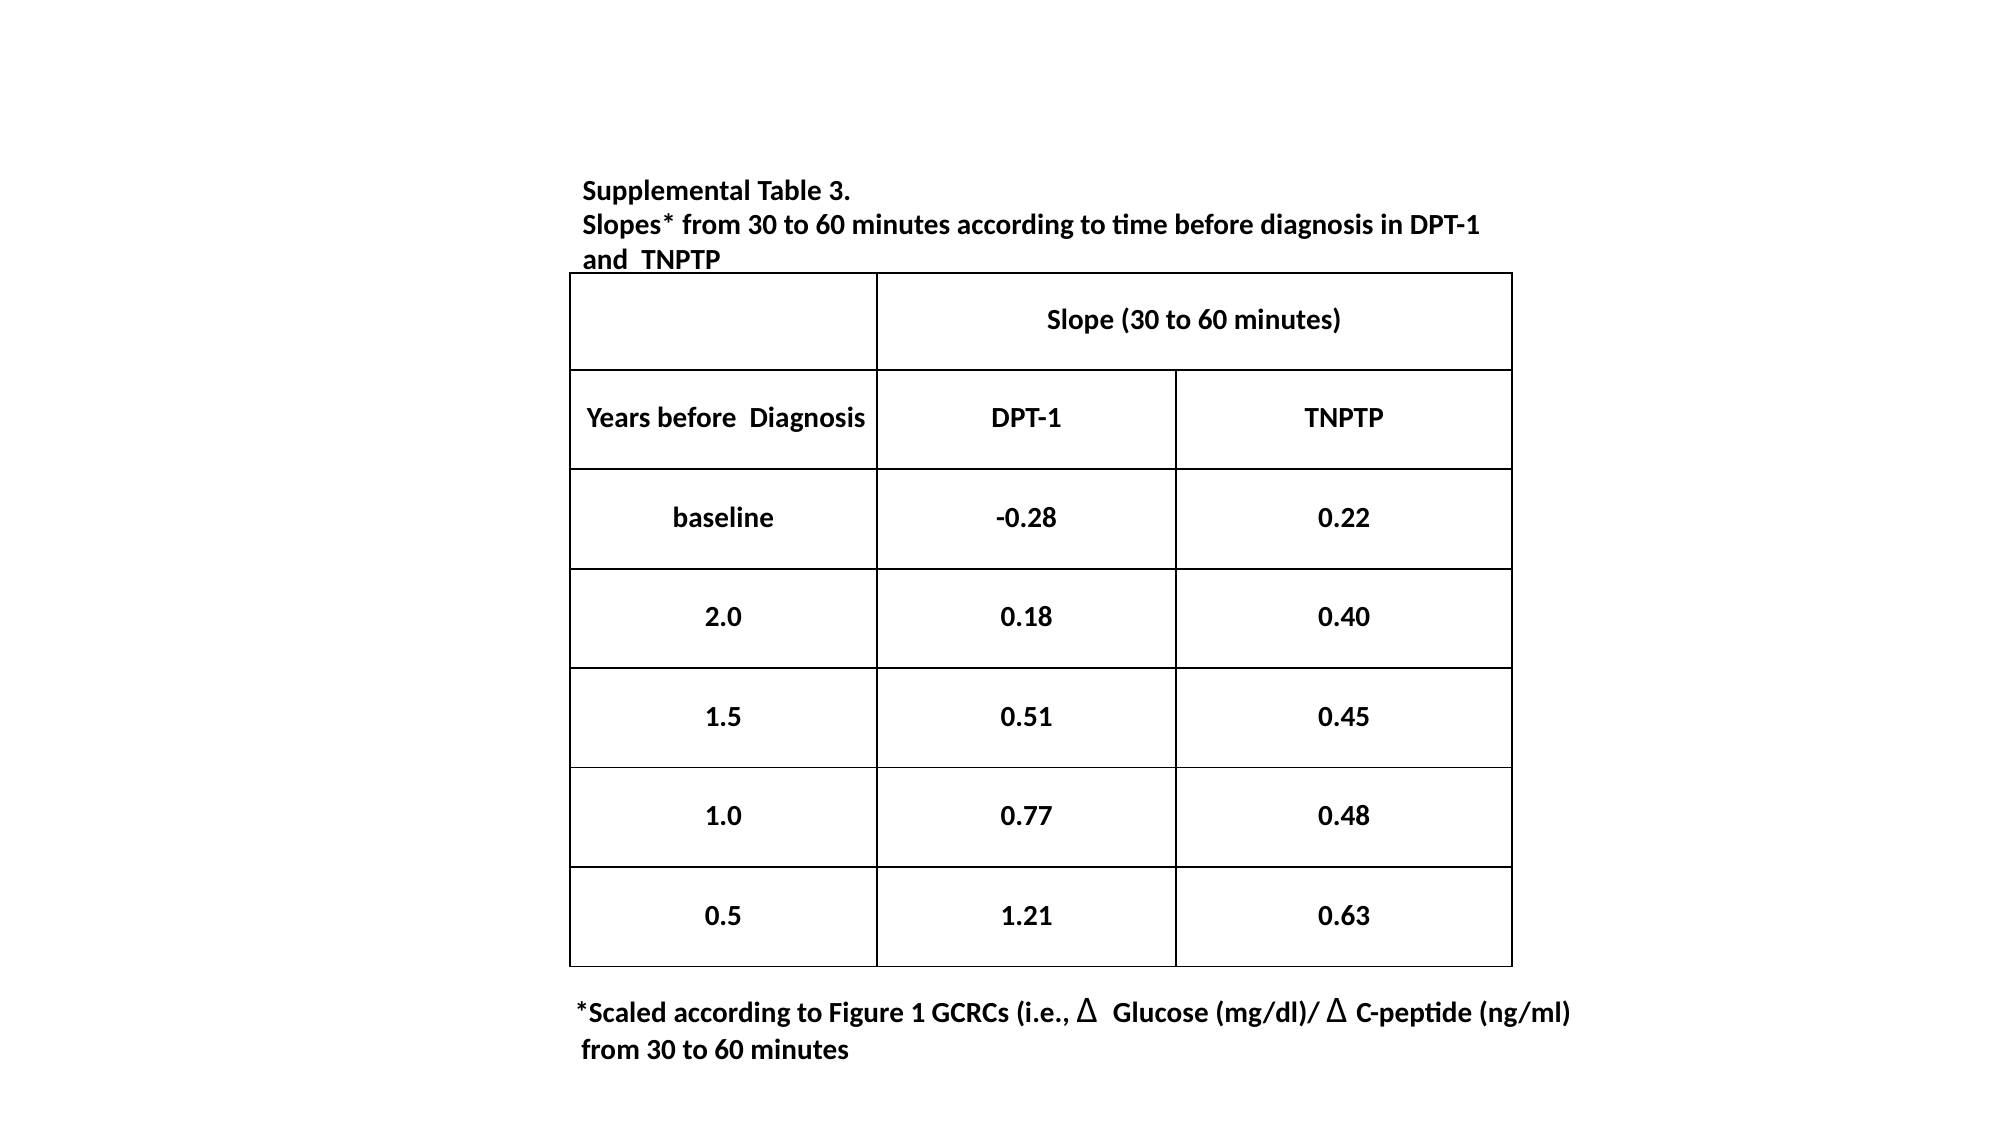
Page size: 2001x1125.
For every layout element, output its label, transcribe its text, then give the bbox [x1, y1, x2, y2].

table_cell DPT-1 [878, 371, 1175, 468]
text_box Supplemental Table 3. Slopes* from 30 to 60 minutes according to time before diagnosis in DPT-1 and TNPTP [216, 163, 1502, 328]
table_cell 1.0 [571, 768, 876, 866]
table_cell 0.18 [878, 570, 1175, 667]
table_cell baseline [571, 470, 876, 568]
table_cell 0.40 [1177, 570, 1511, 667]
table_cell 1.5 [571, 669, 876, 767]
table_cell 0.77 [878, 768, 1175, 866]
table_cell 0.5 [571, 868, 876, 966]
table_cell 0.45 [1177, 669, 1511, 767]
table_cell 0.51 [878, 669, 1175, 767]
table_cell 0.48 [1177, 768, 1511, 866]
table_cell 2.0 [571, 570, 876, 667]
table_cell 0.63 [1177, 868, 1511, 966]
table_header [571, 328, 876, 369]
table_cell 1.21 [878, 868, 1175, 966]
table_cell TNPTP [1177, 371, 1511, 468]
table_cell -0.28 [878, 470, 1175, 568]
table_cell Years before Diagnosis [571, 371, 876, 468]
text_box *Scaled according to Figure 1 GCRCs (i.e., Δ Glucose (mg/dl)/ Δ C-peptide (ng/ml) from 30 to 60 minutes [559, 977, 1593, 1073]
table_header Slope (30 to 60 minutes) [878, 274, 1511, 369]
table_cell 0.22 [1177, 470, 1511, 568]
